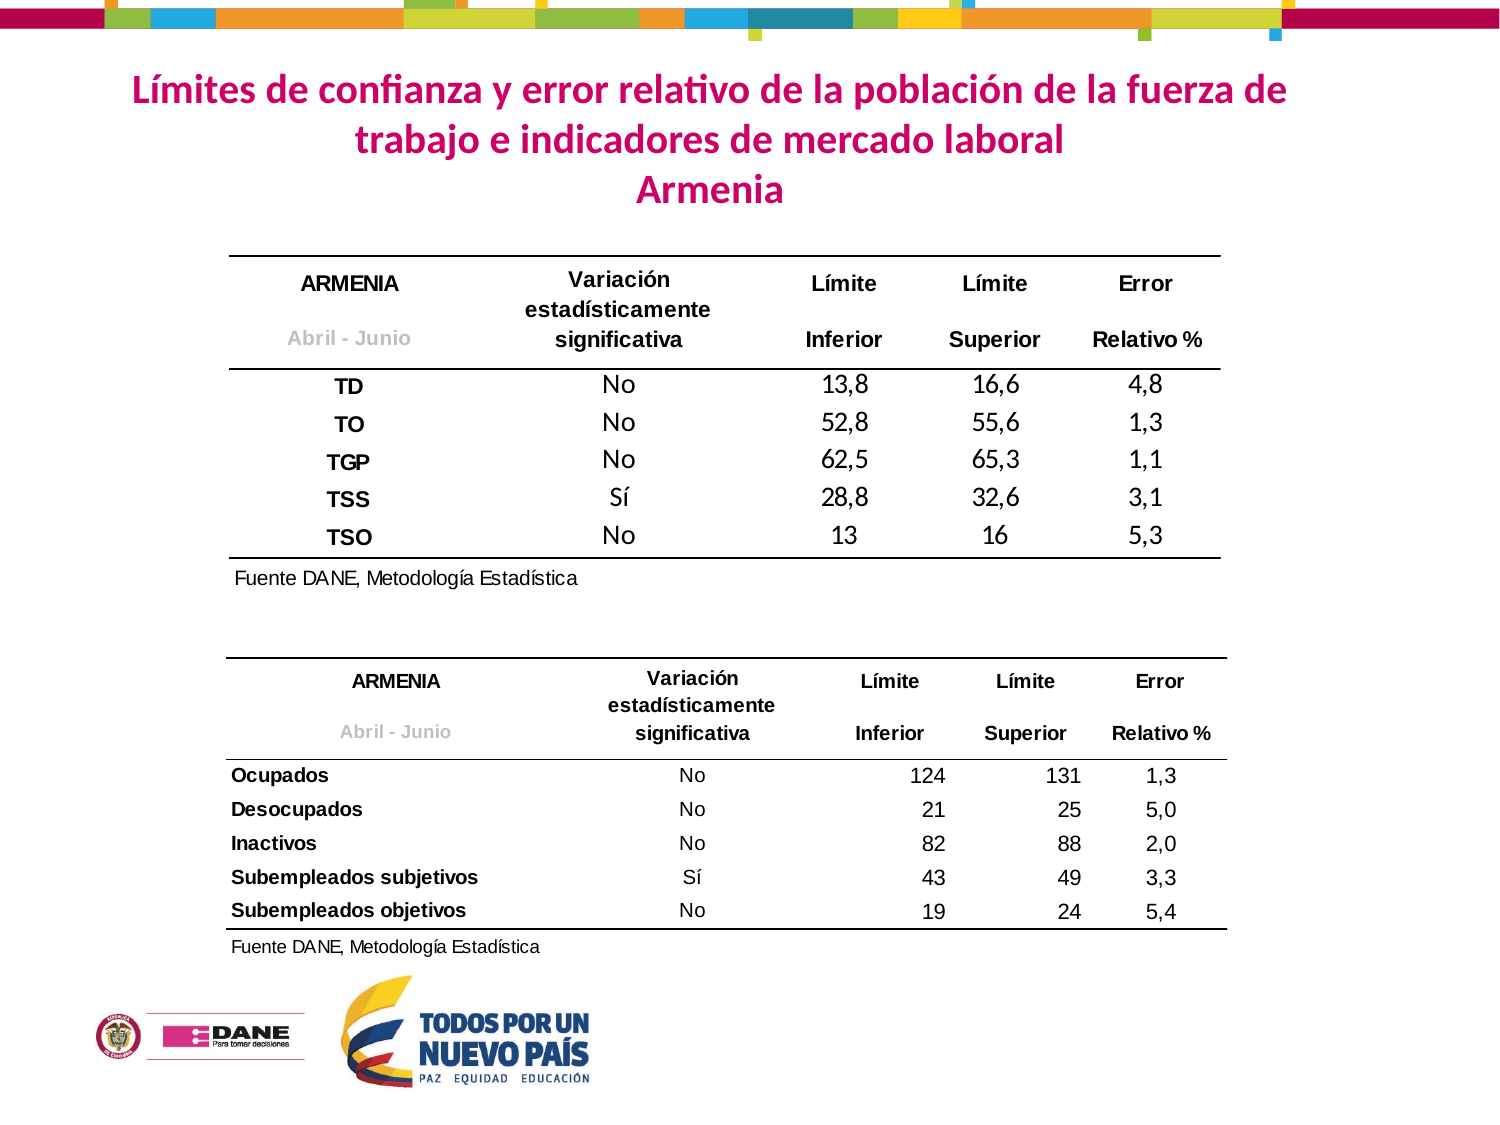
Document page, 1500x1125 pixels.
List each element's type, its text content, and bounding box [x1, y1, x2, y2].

picture [52, 656, 1230, 1118]
picture [228, 255, 1223, 597]
picture [0, 0, 1500, 41]
text_box Límites de confianza y error relativo de la población de la fuerza de trabajo e indicadores de mercado laboral Armenia [117, 54, 1304, 220]
